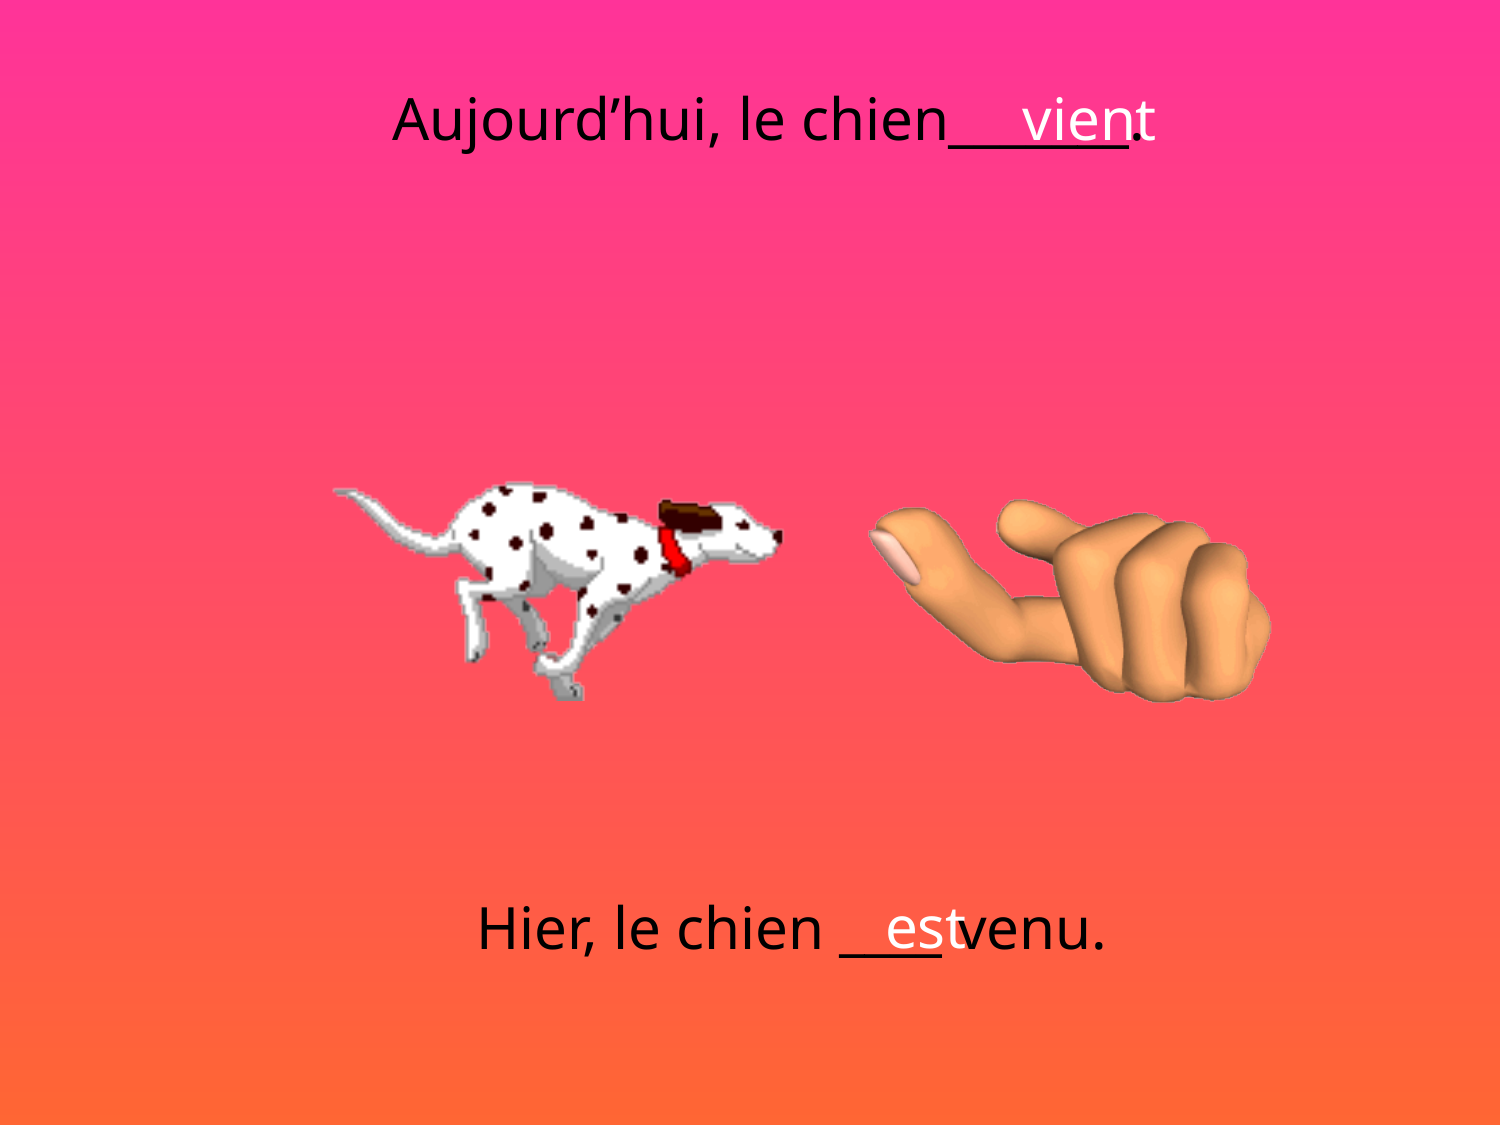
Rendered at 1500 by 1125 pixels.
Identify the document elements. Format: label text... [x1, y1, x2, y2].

text_box est [832, 867, 1020, 985]
text_box Hier, le chien ____ venu. [117, 832, 1468, 1020]
text_box Aujourd’hui, le chien_______. [93, 23, 1444, 211]
text_box vient [960, 58, 1219, 176]
picture [327, 456, 1282, 708]
